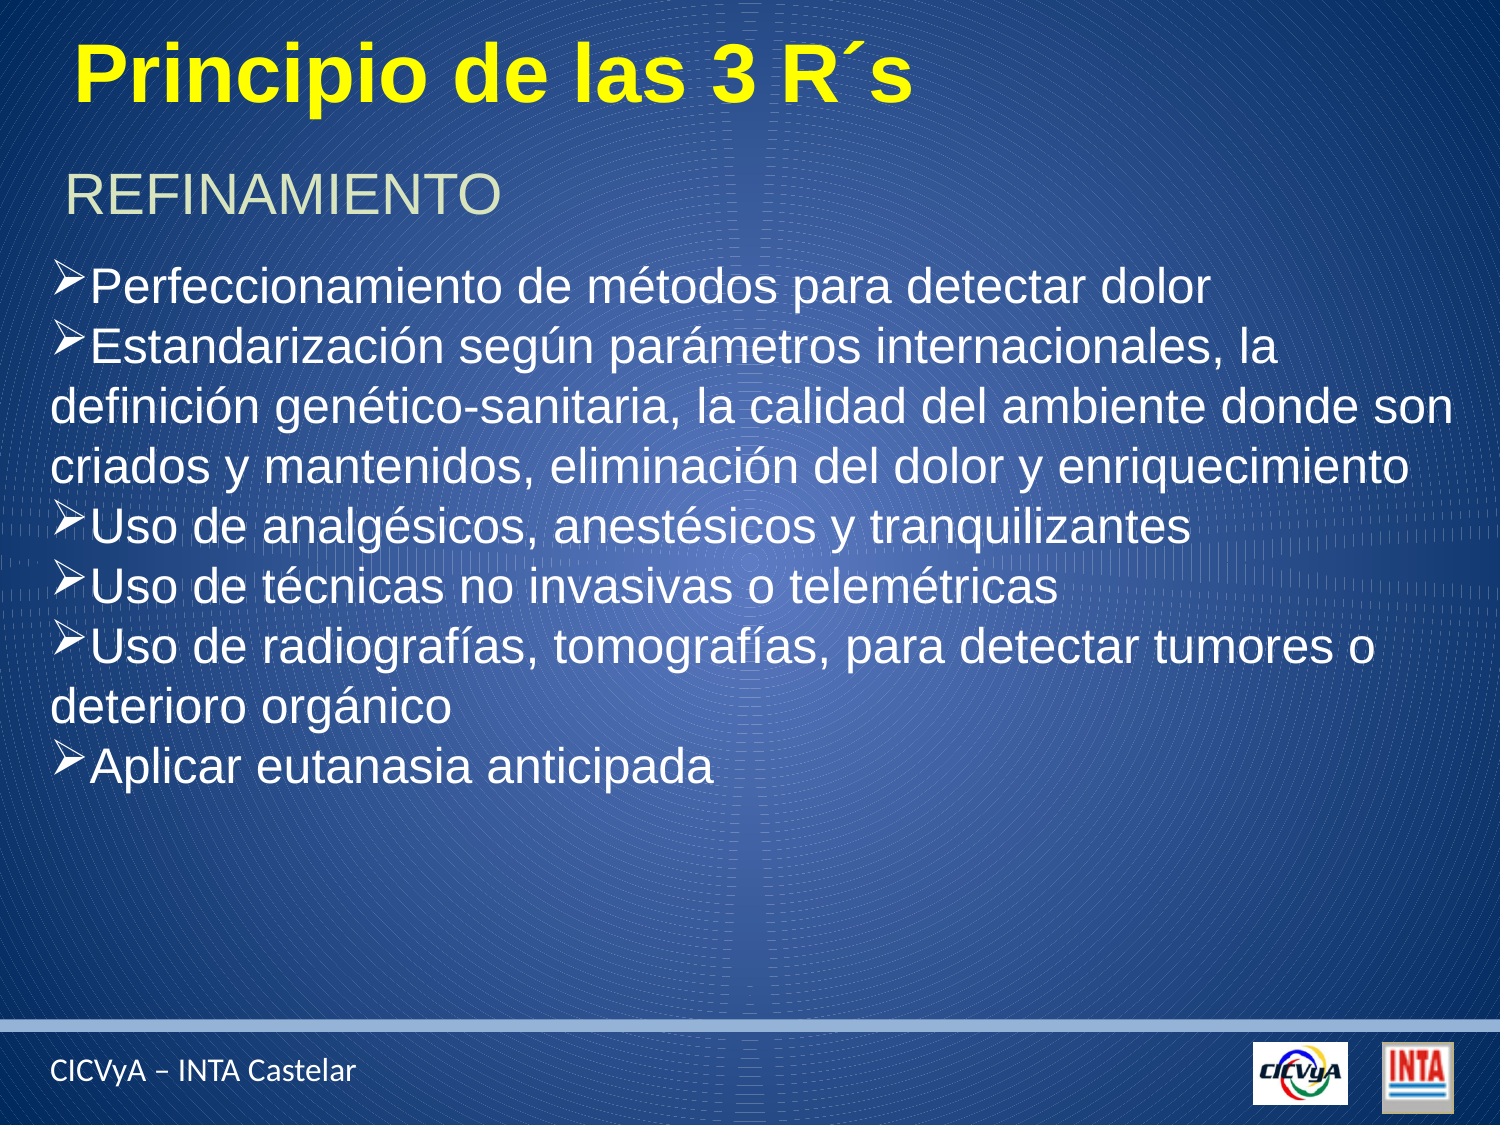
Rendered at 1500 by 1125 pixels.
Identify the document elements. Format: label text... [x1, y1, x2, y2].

picture [1253, 1042, 1348, 1105]
text_box Perfeccionamiento de métodos para detectar dolor Estandarización según parámetros internacionales, la definición genético-sanitaria, la calidad del ambiente donde son criados y mantenidos, eliminación del dolor y enriquecimiento Uso de analgésicos, anestésicos y tranquilizantes Uso de técnicas no invasivas o telemétricas Uso de radiografías, tomografías, para detectar tumores o deterioro orgánico Aplicar eutanasia anticipada [35, 246, 1489, 861]
text_box CICVyA – INTA Castelar [35, 1040, 1075, 1096]
text_box [0, 1019, 1500, 1032]
text_box REFINAMIENTO [49, 148, 535, 234]
picture [1381, 1041, 1454, 1114]
text_box Principio de las 3 R´s [58, 11, 1465, 97]
